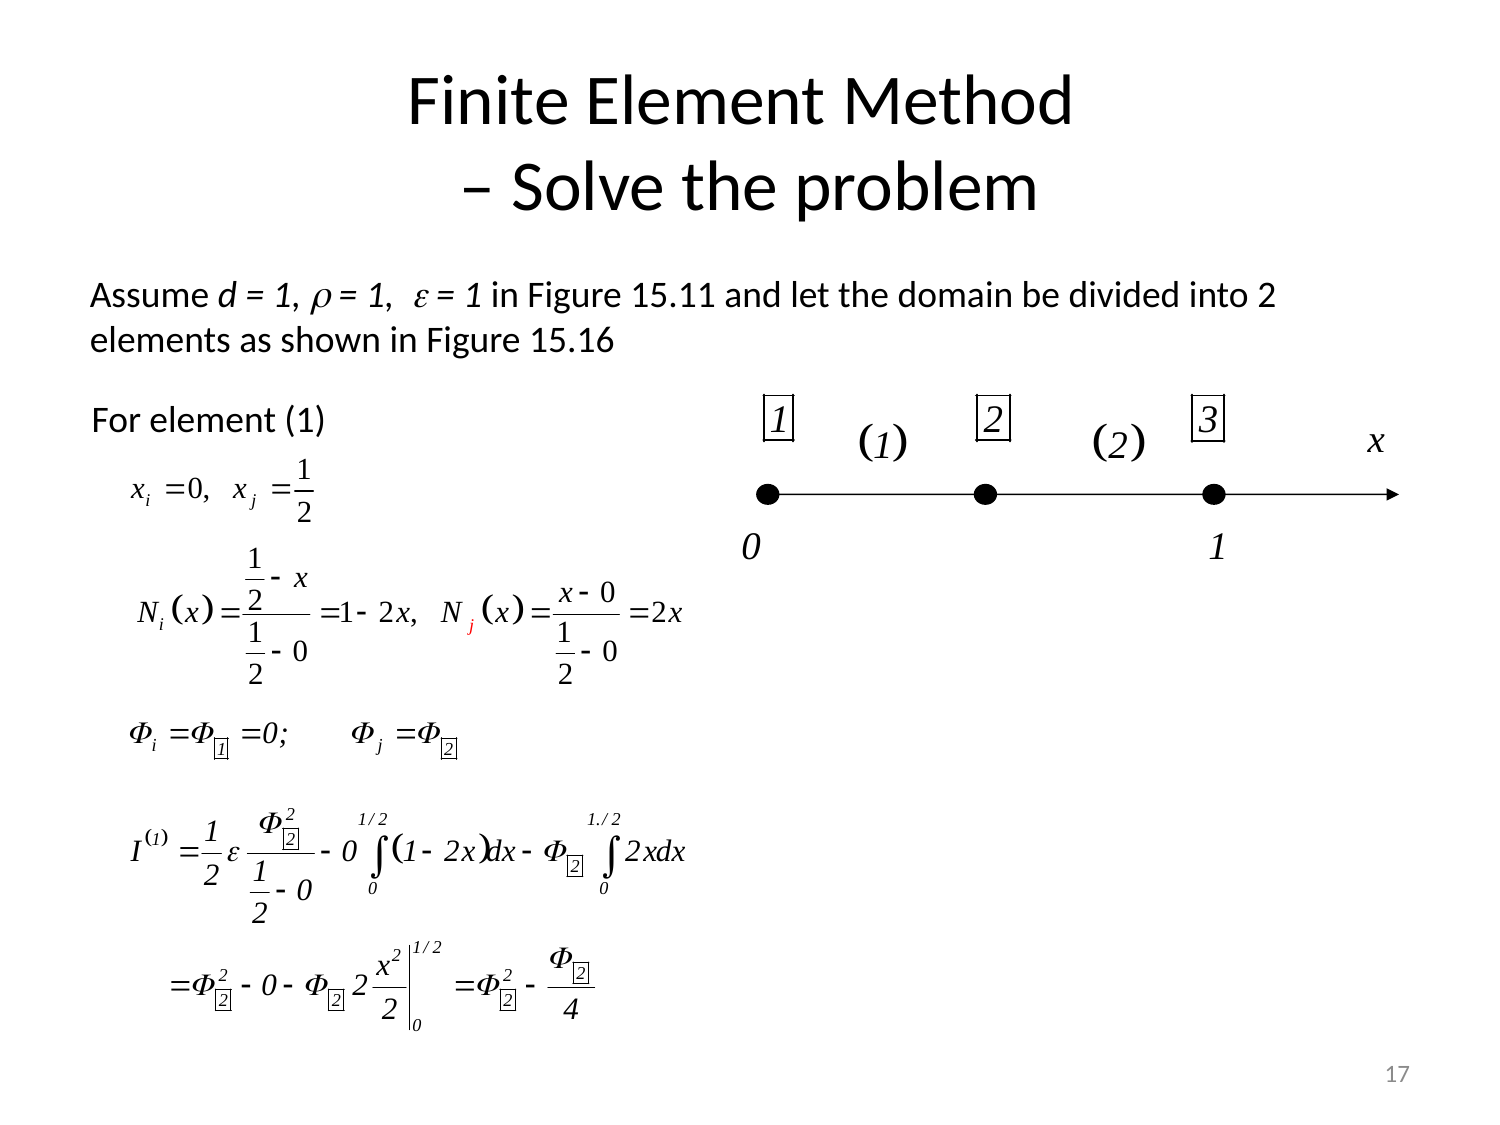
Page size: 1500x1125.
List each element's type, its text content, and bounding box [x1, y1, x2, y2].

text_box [124, 712, 464, 765]
text_box Assume d = 1,  = 1,  = 1 in Figure 15.11 and let the domain be divided into 2 elements as shown in Figure 15.16 [74, 262, 1413, 368]
text_box For element (1) [76, 387, 342, 448]
slide_number 17 [1074, 1042, 1425, 1103]
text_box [124, 799, 691, 1038]
title Finite Element Method – Solve the problem [75, 45, 1425, 233]
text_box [124, 449, 321, 530]
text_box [130, 537, 689, 693]
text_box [737, 387, 1400, 570]
